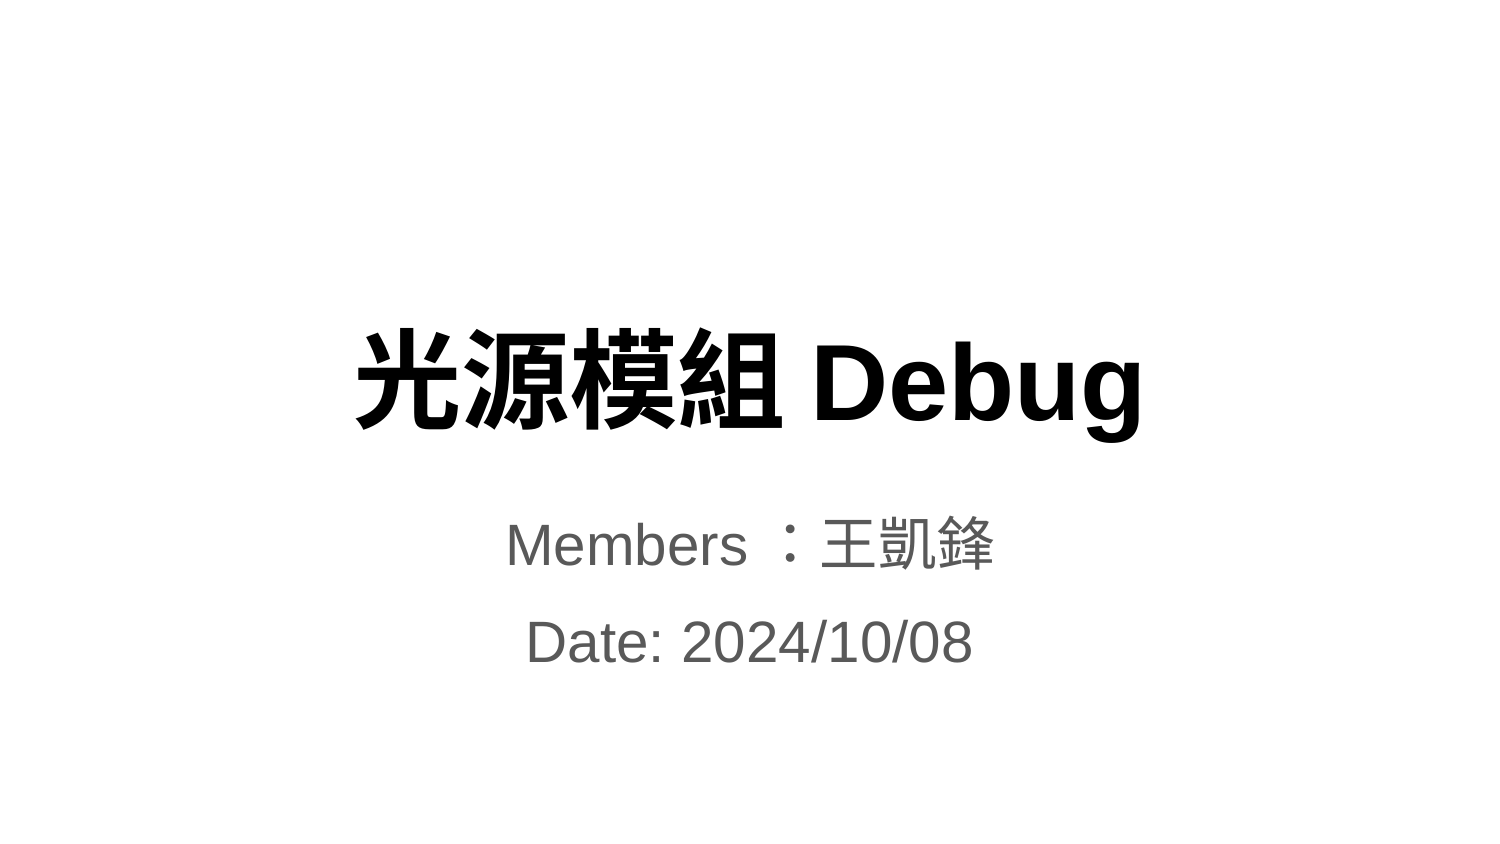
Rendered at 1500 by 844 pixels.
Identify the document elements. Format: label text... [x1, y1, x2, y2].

subtitle Members：王凱鋒 Date: 2024/10/08 [51, 464, 1449, 703]
title 光源模組Debug [51, 122, 1449, 459]
